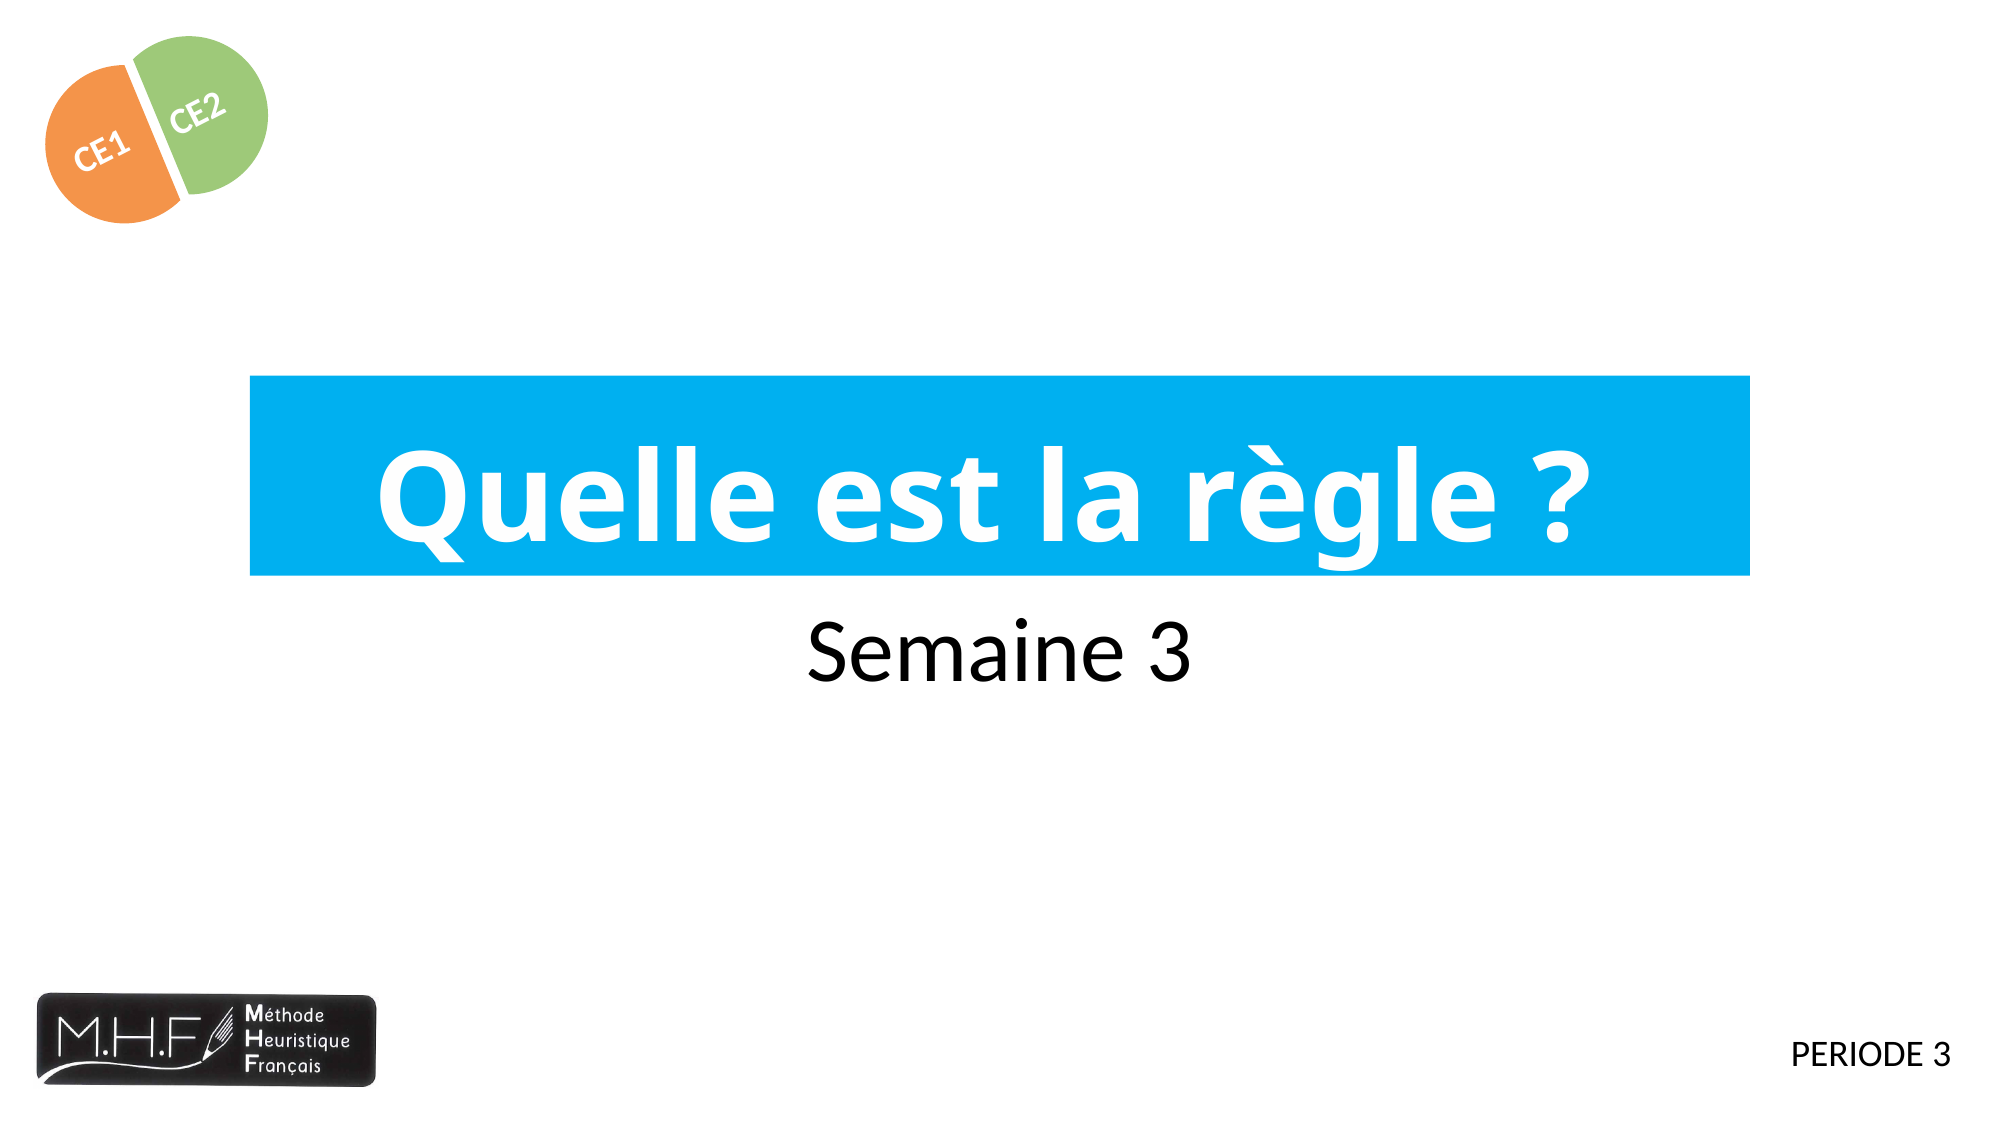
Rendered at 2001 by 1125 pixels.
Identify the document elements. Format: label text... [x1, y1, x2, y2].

picture [33, 990, 379, 1089]
text_box PERIODE 3 [1362, 1021, 1967, 1082]
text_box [45, 35, 269, 224]
subtitle Semaine 3 [249, 595, 1750, 867]
title Quelle est la règle ? [249, 375, 1750, 576]
